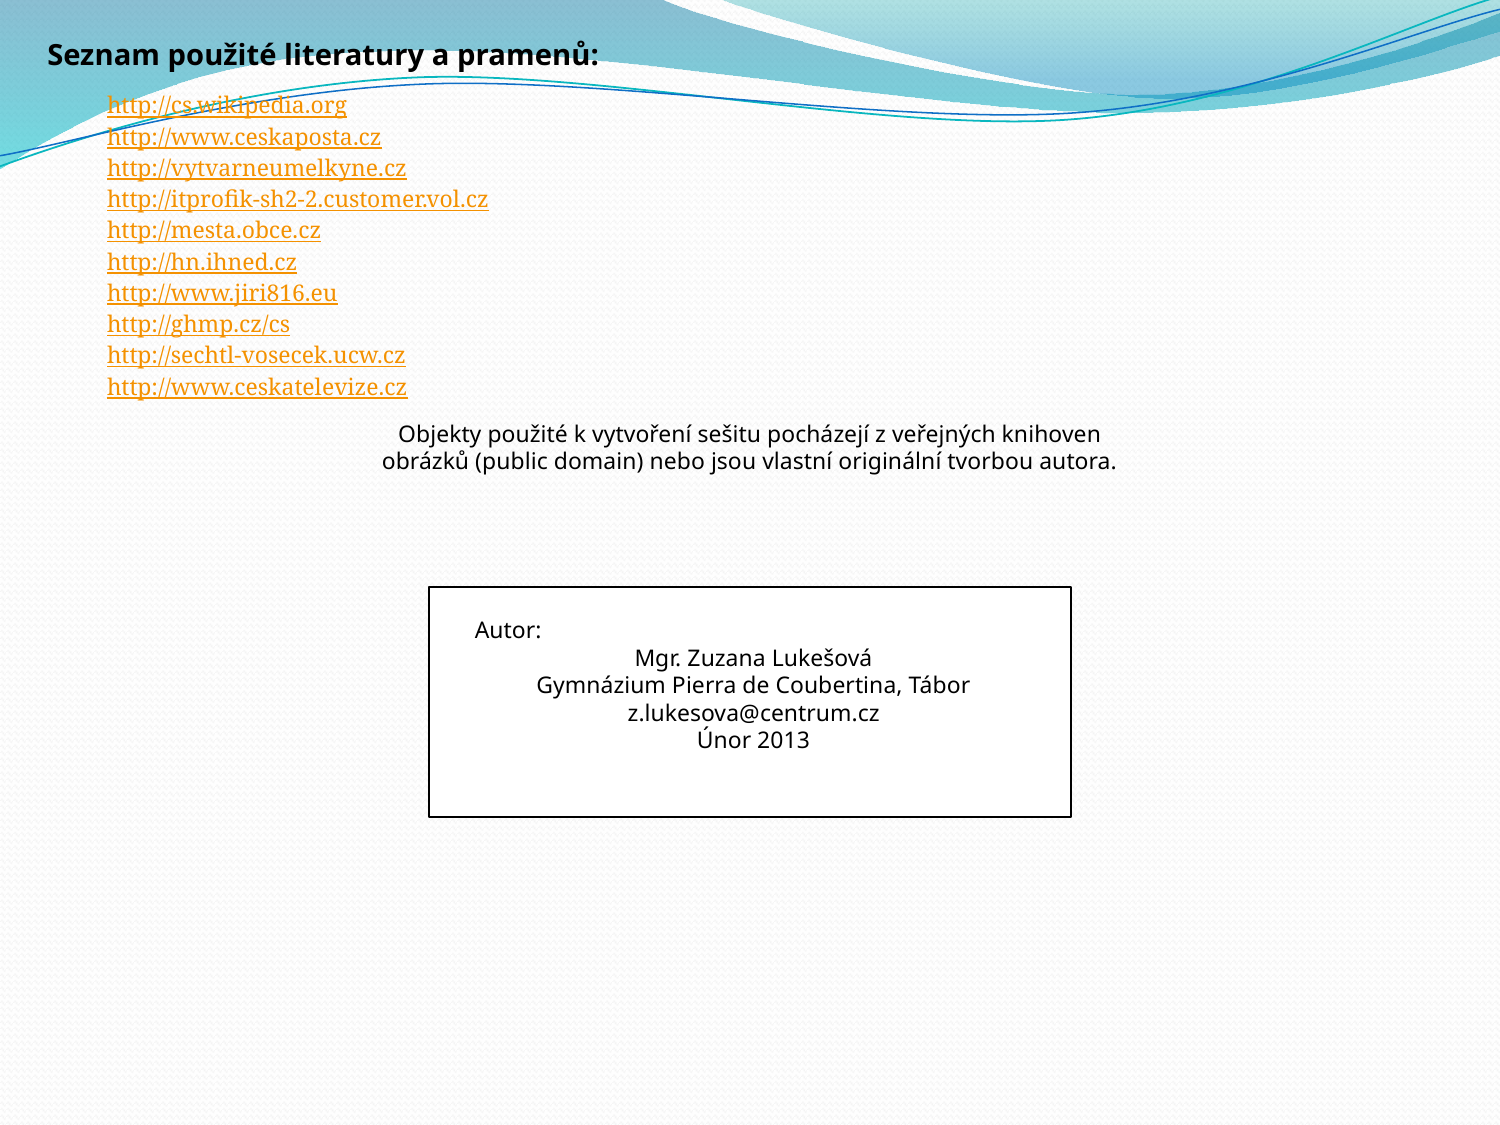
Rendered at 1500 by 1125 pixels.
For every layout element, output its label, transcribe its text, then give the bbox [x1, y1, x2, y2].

text_box Autor: Mgr. Zuzana Lukešová Gymnázium Pierra de Coubertina, Tábor z.lukesova@centrum.cz Únor 2013 [461, 713, 1047, 761]
text_box http://cs.wikipedia.org http://www.ceskaposta.cz http://vytvarneumelkyne.cz http://itprofik-sh2-2.customer.vol.cz http://mesta.obce.cz http://hn.ihned.cz http://www.jiri816.eu http://ghmp.cz/cs http://sechtl-vosecek.ucw.cz http://www.ceskatelevize.cz [93, 84, 1414, 713]
text_box [427, 713, 1073, 819]
text_box Seznam použité literatury a pramenů: [33, 29, 762, 79]
